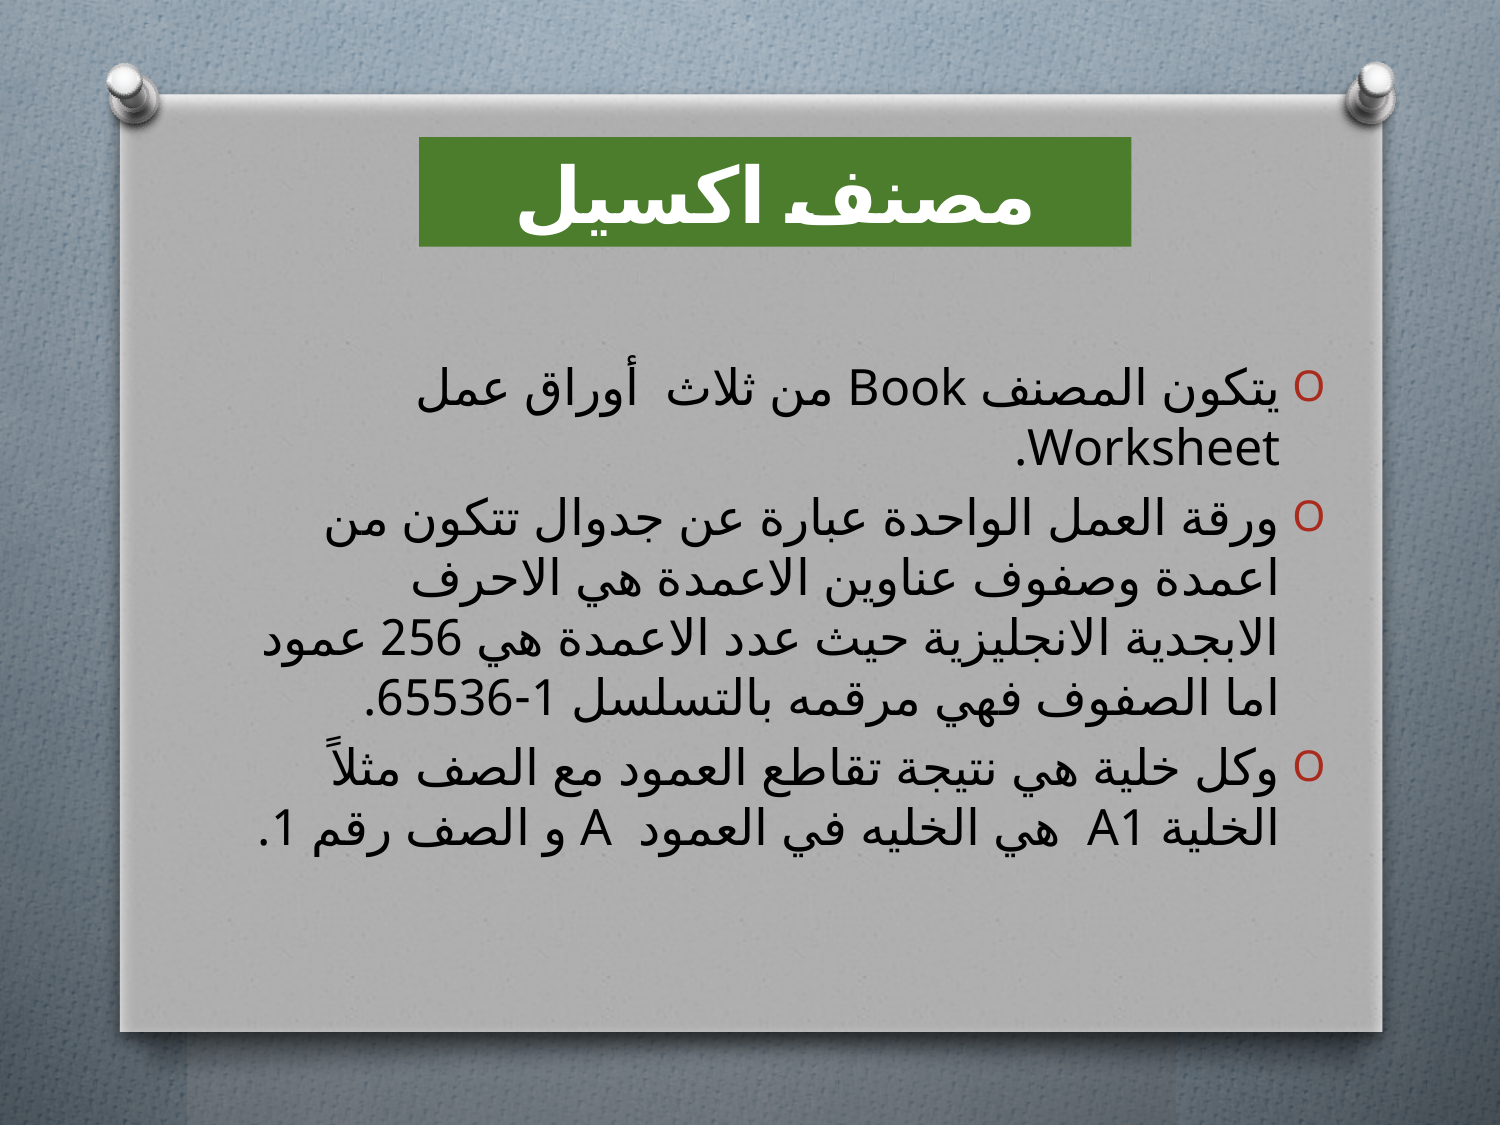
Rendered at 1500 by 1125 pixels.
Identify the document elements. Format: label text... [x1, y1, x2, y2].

picture [1317, 35, 1439, 156]
list يتكون المصنف Book من ثلاث أوراق عمل Worksheet. ورقة العمل الواحدة عبارة عن جدوال تتكون من اعمدة وصفوف عناوين الاعمدة هي الاحرف الابجدية الانجليزية حيث عدد الاعمدة هي 256 عمود اما الصفوف فهي مرقمه بالتسلسل 1-65536. وكل خلية هي نتيجة تقاطع العمود مع الصف مثلاً الخلية A1 هي الخليه في العمود A و الصف رقم 1. [240, 347, 1341, 939]
picture [75, 29, 198, 153]
title مصنف اكسيل [419, 137, 1132, 247]
